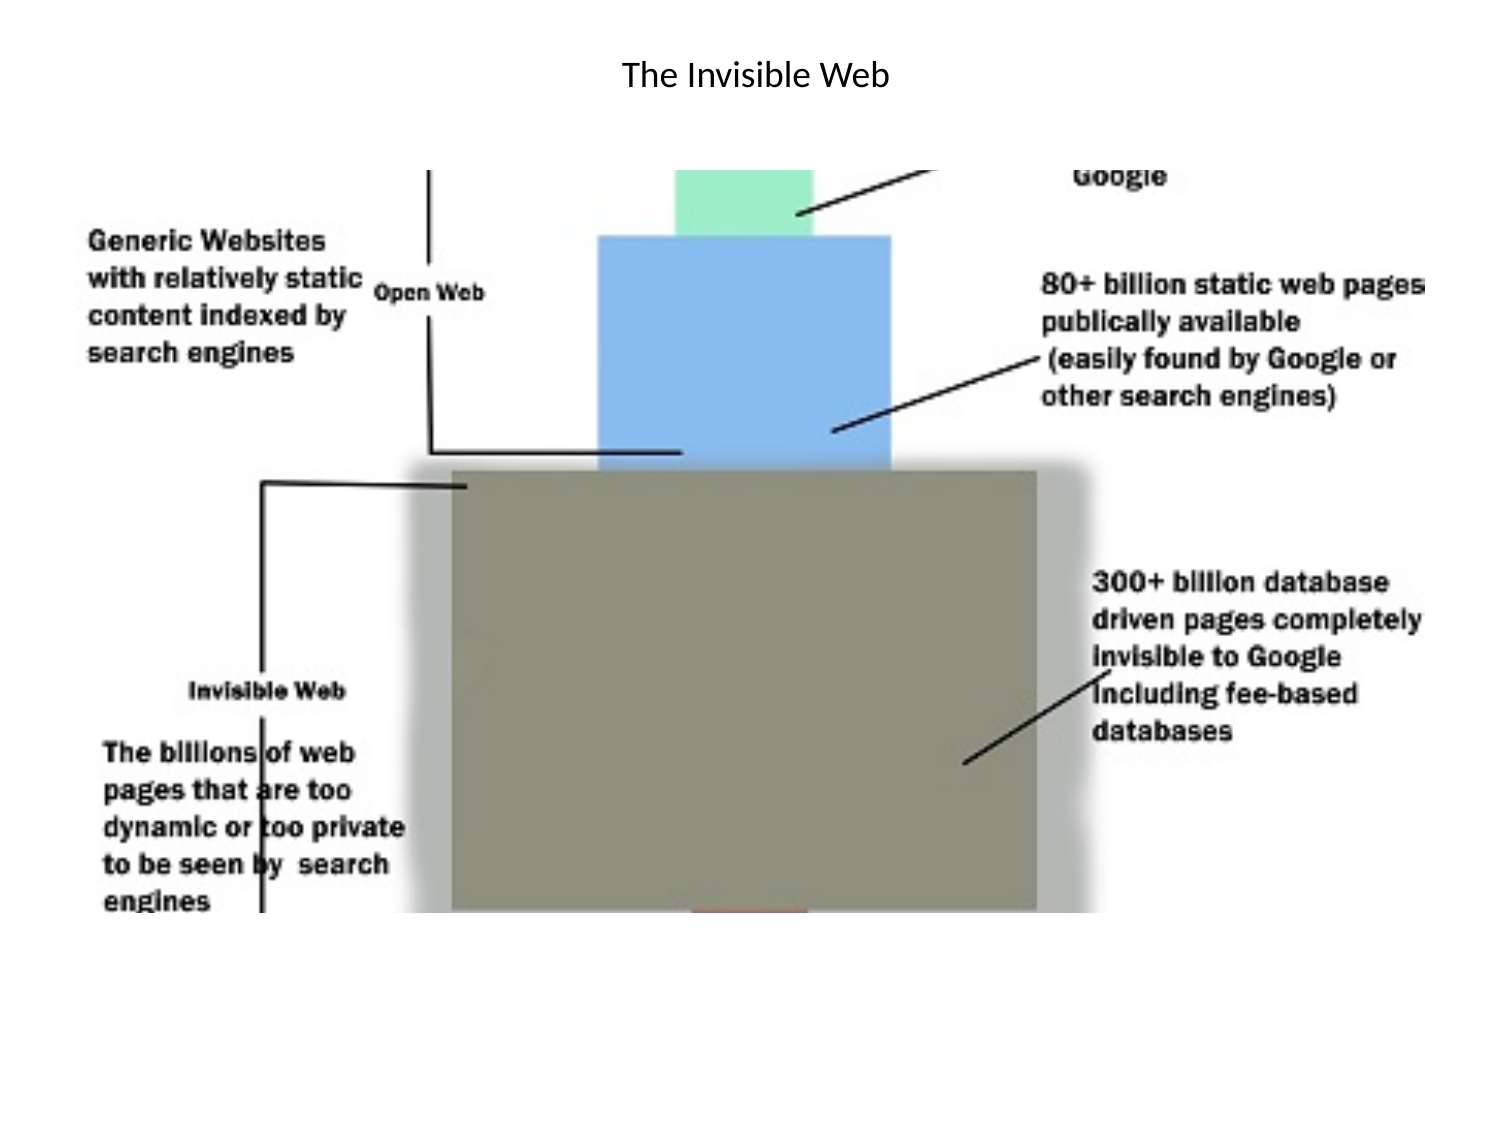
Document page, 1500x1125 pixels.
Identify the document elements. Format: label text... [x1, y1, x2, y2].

text_box The Invisible Web [459, 42, 1053, 102]
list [74, 170, 1426, 914]
